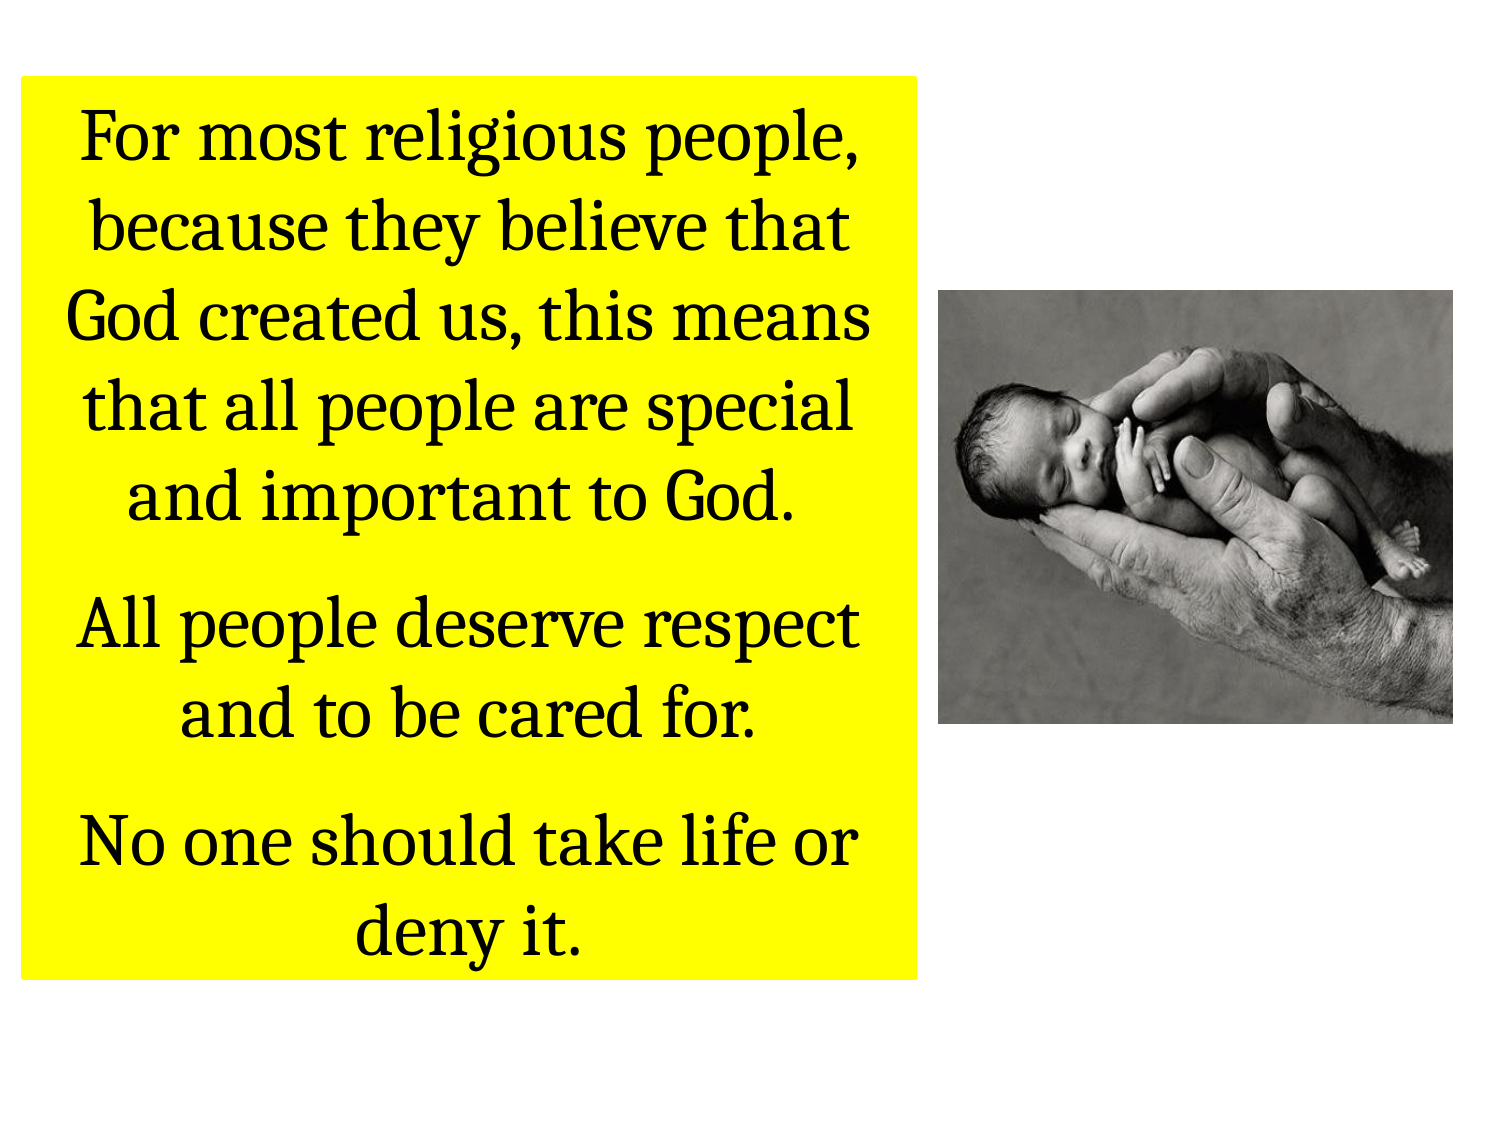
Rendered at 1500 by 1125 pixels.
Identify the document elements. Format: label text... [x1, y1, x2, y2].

text_box For most religious people, because they believe that God created us, this means that all people are special and important to God. All people deserve respect and to be cared for. No one should take life or deny it. [21, 76, 917, 980]
picture [938, 290, 1453, 725]
